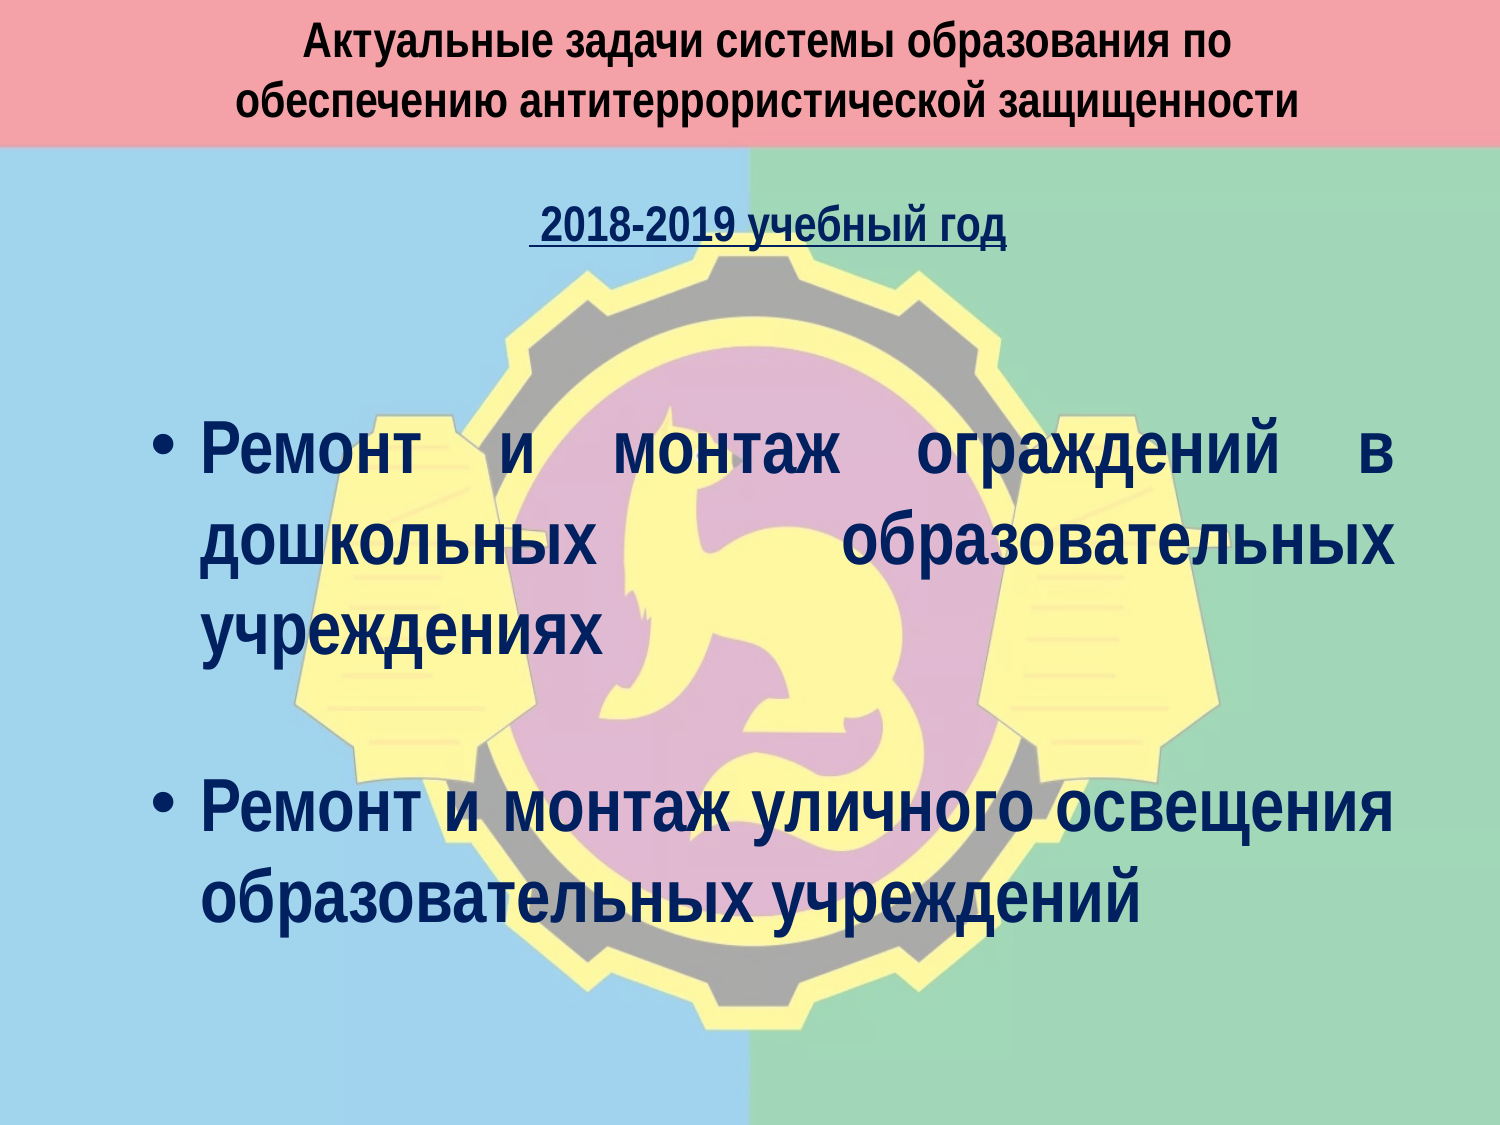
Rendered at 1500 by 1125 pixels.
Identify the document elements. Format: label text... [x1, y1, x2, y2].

text_box Актуальные задачи системы образования по обеспечению антитеррористической защищенности [159, 0, 1376, 135]
text_box 2018-2019 учебный год [377, 184, 1158, 260]
text_box Ремонт и монтаж ограждений в дошкольных образовательных учреждениях Ремонт и монтаж уличного освещения образовательных учреждений [135, 314, 1412, 1024]
